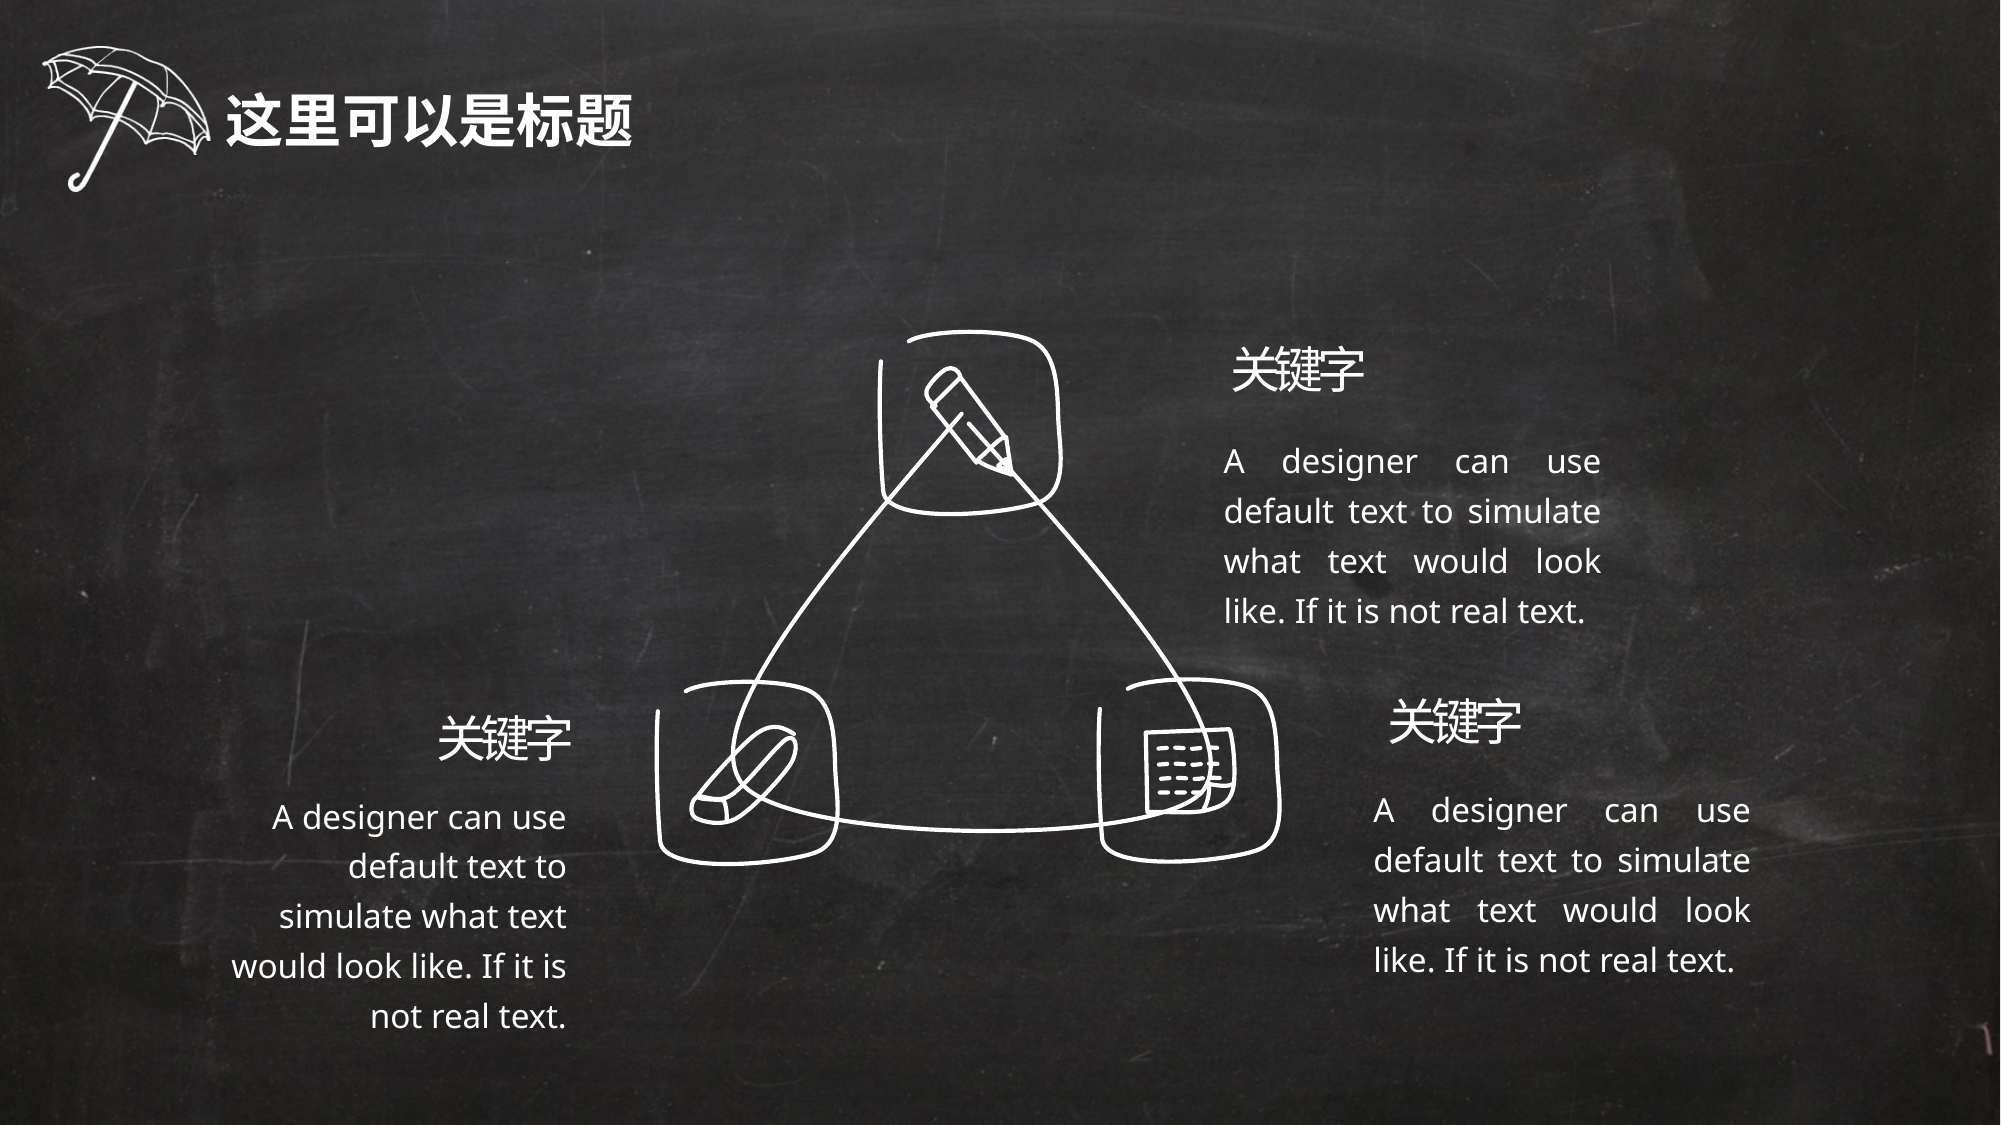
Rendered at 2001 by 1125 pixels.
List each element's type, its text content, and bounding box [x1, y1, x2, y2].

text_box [42, 46, 669, 192]
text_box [1145, 729, 1235, 813]
text_box 关键字 [1372, 683, 1540, 758]
text_box 关键字 [1215, 331, 1383, 407]
text_box [1097, 678, 1281, 863]
picture [0, 0, 2001, 1125]
text_box [878, 330, 1062, 516]
text_box A designer can use default text to simulate what text would look like. If it is not real text. [191, 778, 583, 1043]
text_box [691, 726, 796, 823]
text_box A designer can use default text to simulate what text would look like. If it is not real text. [1358, 772, 1767, 987]
text_box A designer can use default text to simulate what text would look like. If it is not real text. [1208, 422, 1617, 638]
text_box [655, 680, 839, 866]
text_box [926, 368, 999, 487]
text_box [755, 501, 1179, 833]
text_box 关键字 [422, 700, 589, 776]
